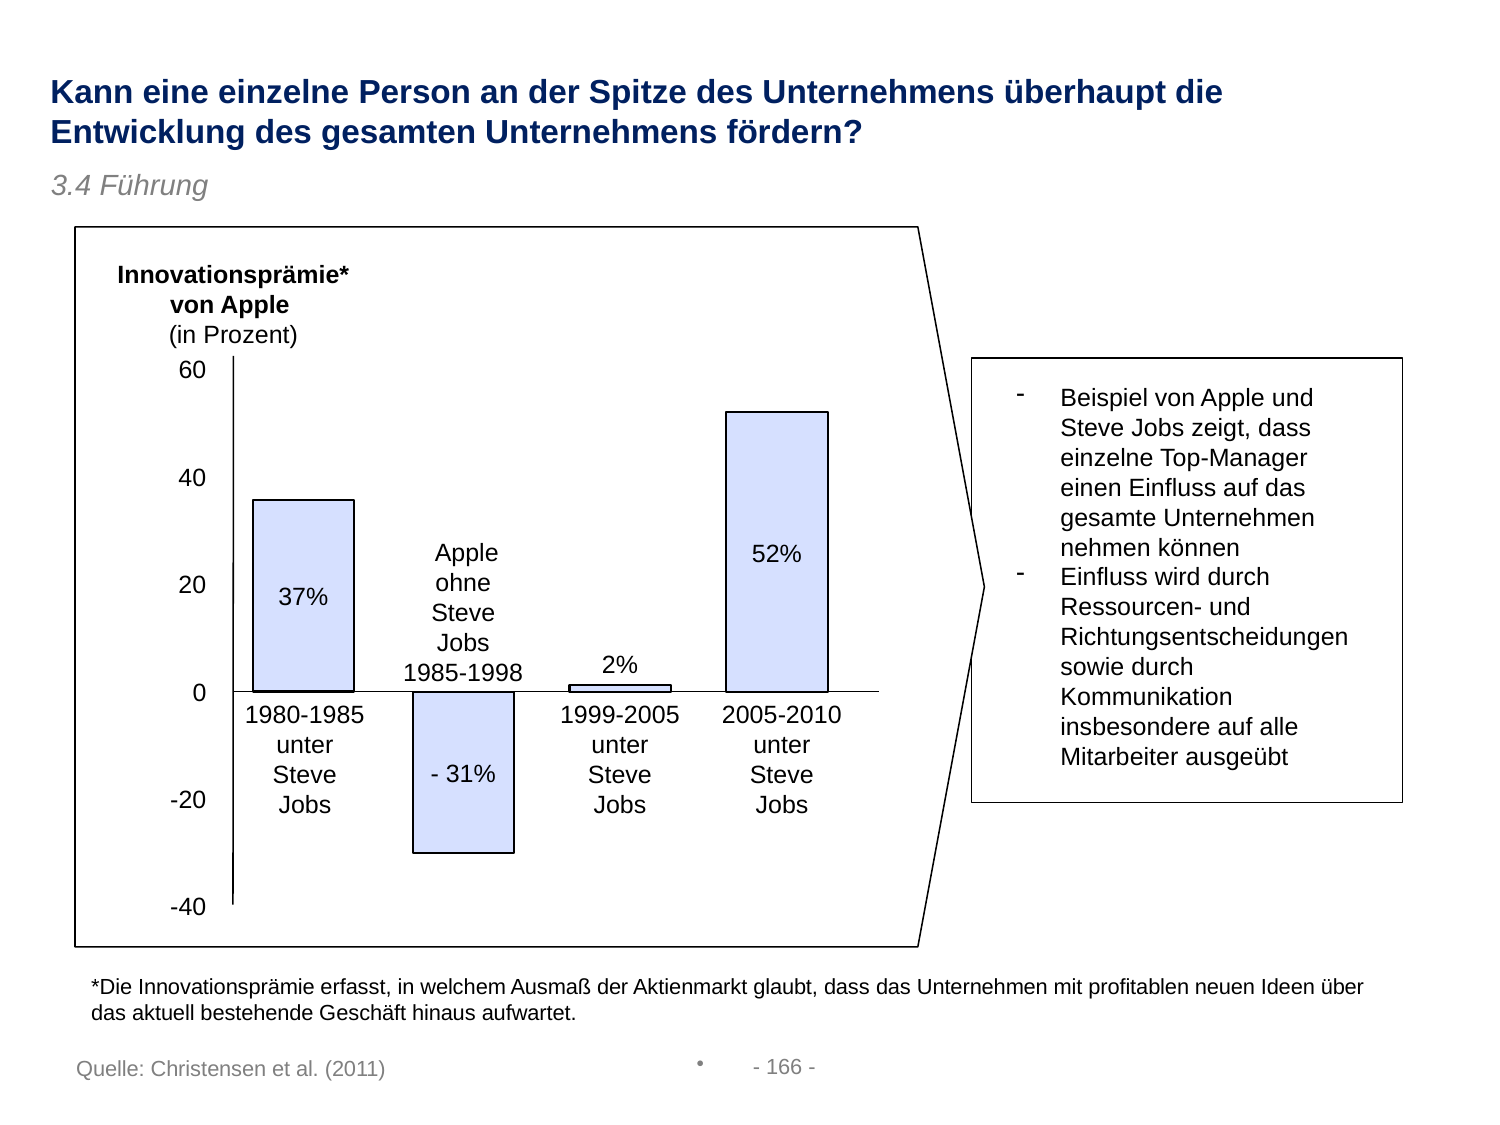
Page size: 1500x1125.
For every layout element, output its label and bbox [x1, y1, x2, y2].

text_box [76, 964, 1410, 1033]
text_box [61, 1046, 402, 1088]
text_box [35, 63, 1433, 158]
text_box [36, 159, 224, 209]
slide_number [599, 1045, 913, 1093]
text_box [75, 226, 1403, 947]
